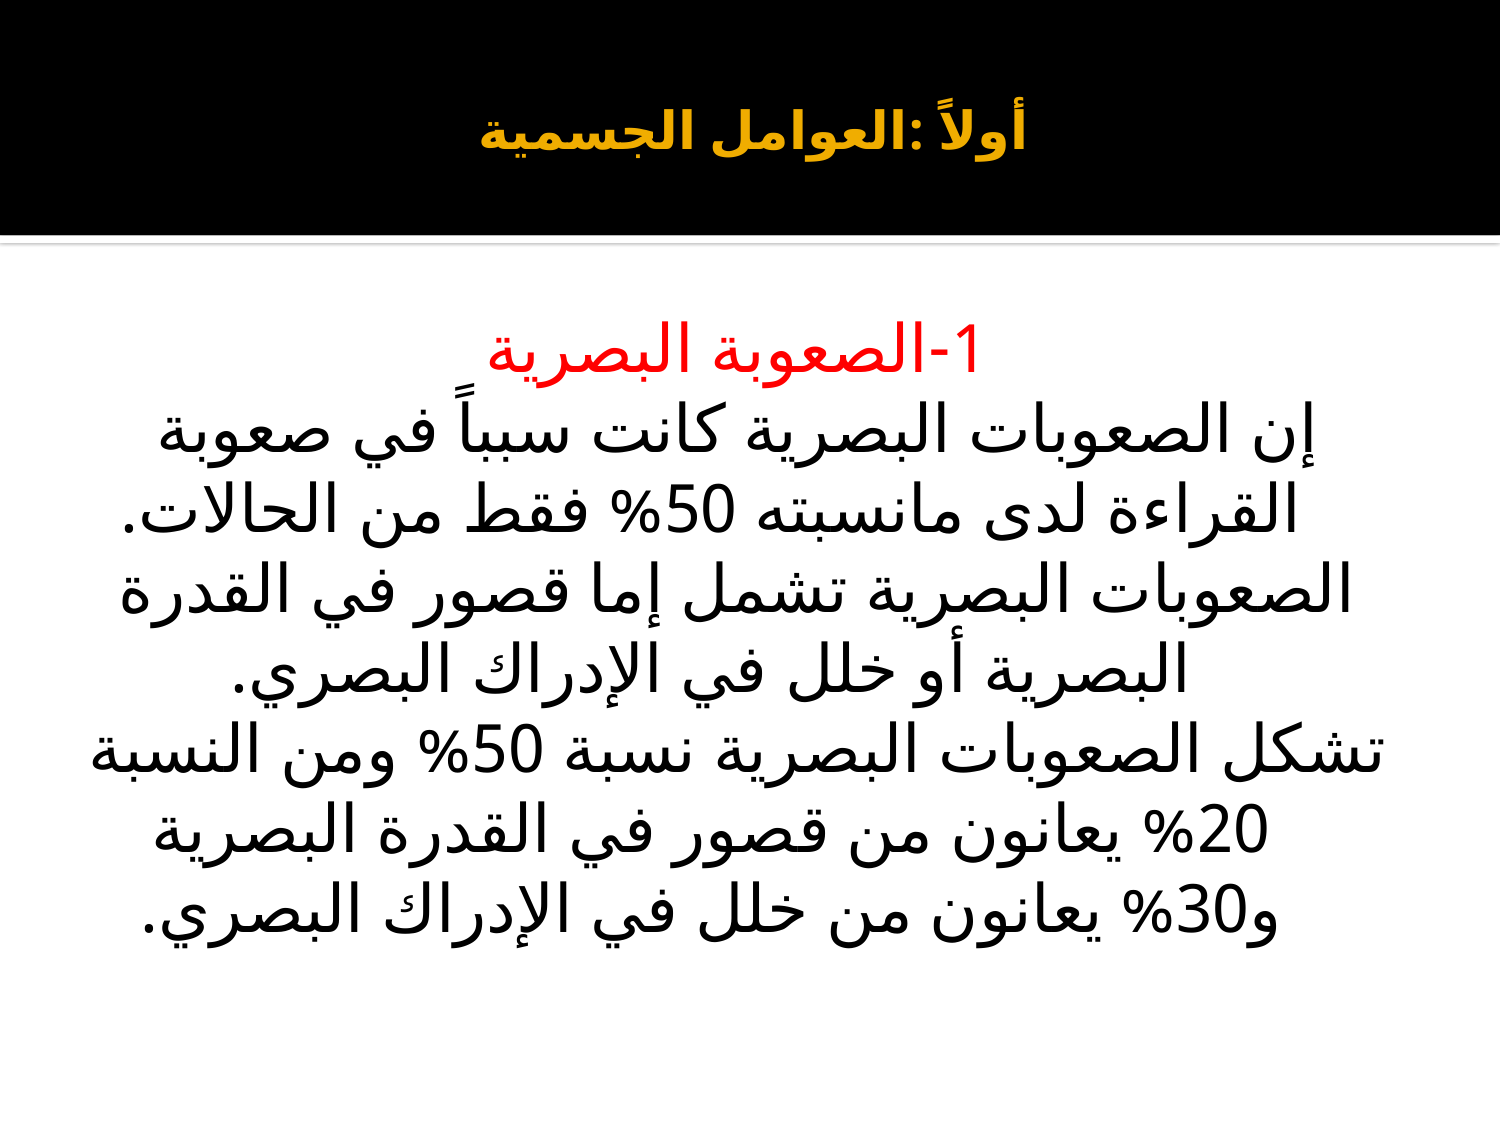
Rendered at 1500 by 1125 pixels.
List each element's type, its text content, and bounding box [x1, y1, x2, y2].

list 1-الصعوبة البصرية إن الصعوبات البصرية كانت سبباً في صعوبة القراءة لدى مانسبته 50% فقط من الحالات. الصعوبات البصرية تشمل إما قصور في القدرة البصرية أو خلل في الإدراك البصري. تشكل الصعوبات البصرية نسبة 50% ومن النسبة 20% يعانون من قصور في القدرة البصرية و30% يعانون من خلل في الإدراك البصري. [75, 291, 1425, 1050]
title أولاً :العوامل الجسمية [75, 25, 1425, 231]
